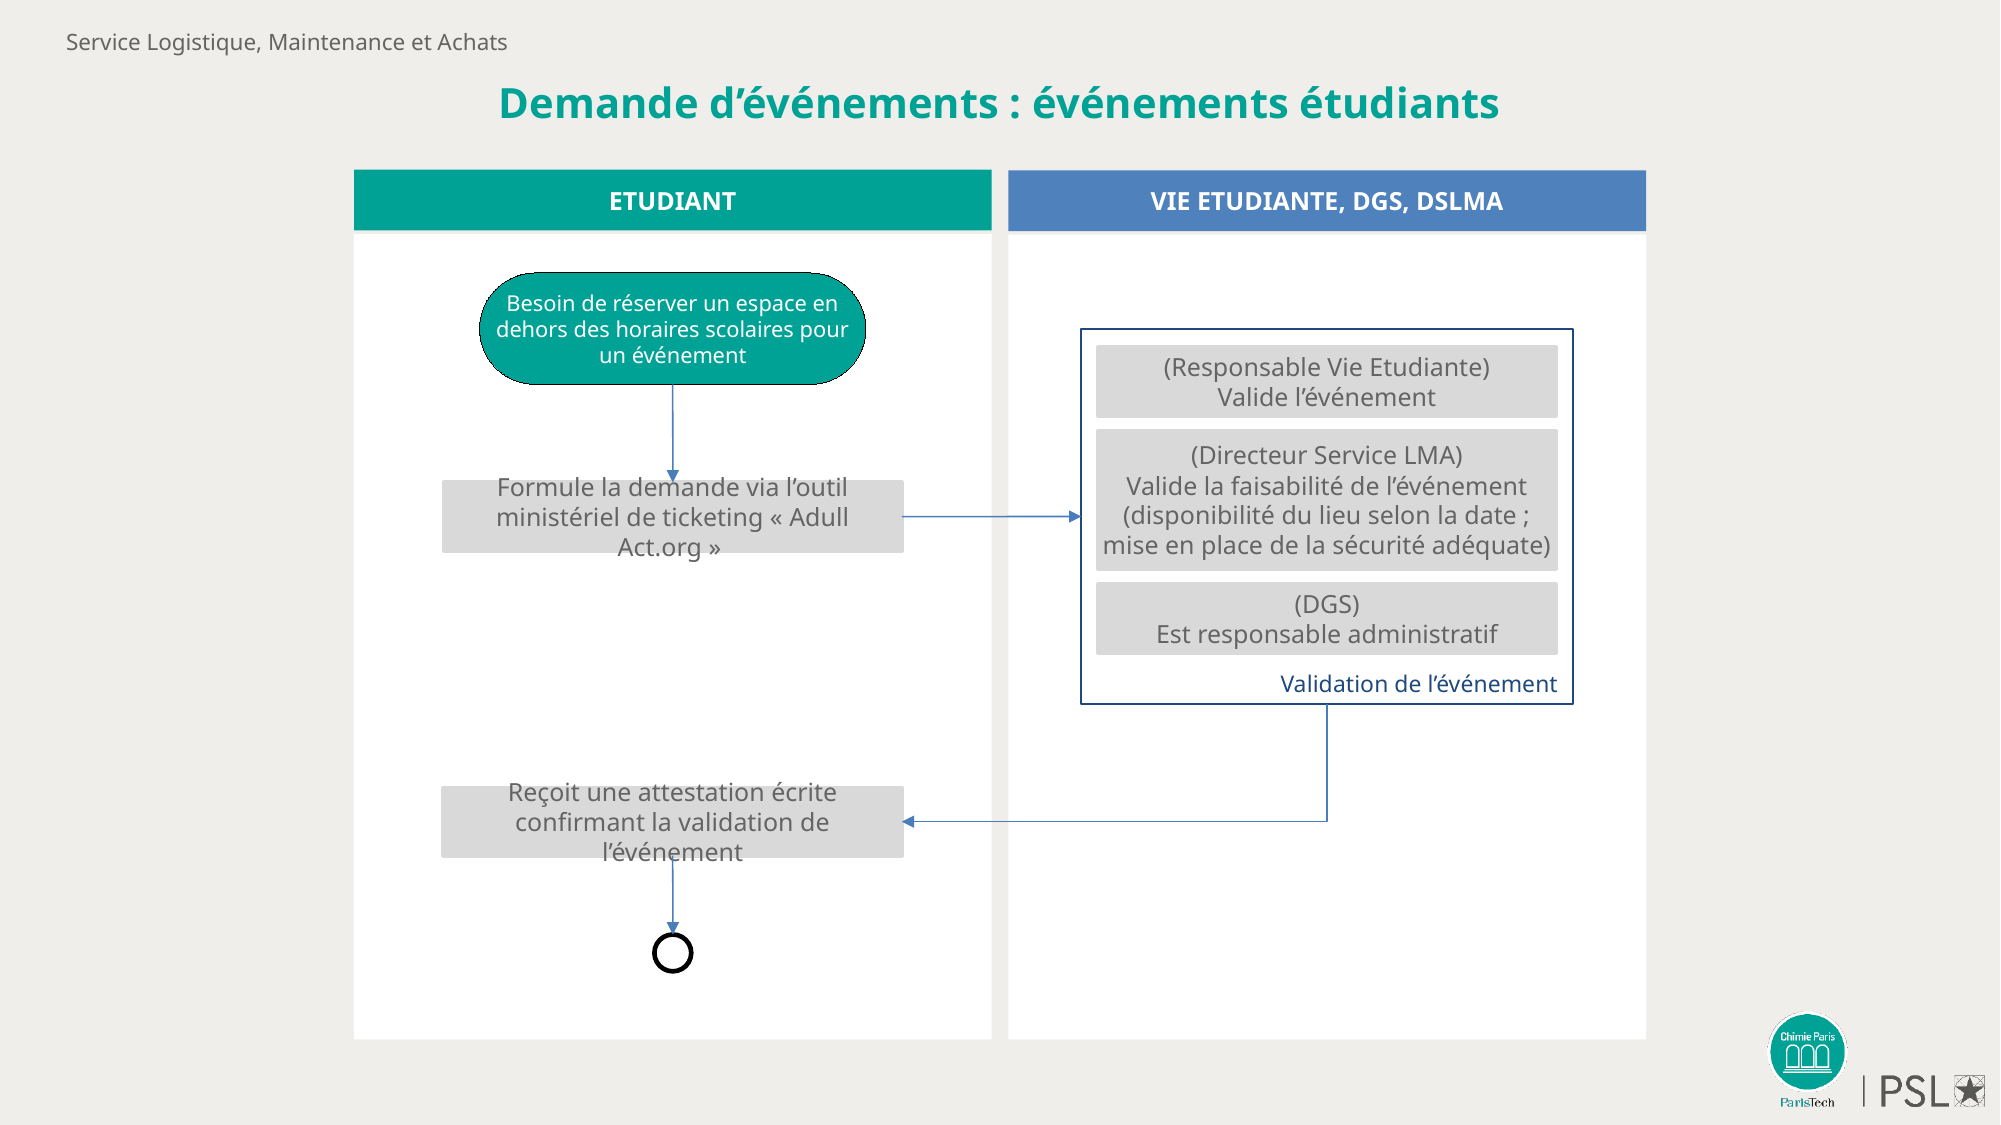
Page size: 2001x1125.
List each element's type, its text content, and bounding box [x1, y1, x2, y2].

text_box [353, 169, 1647, 1040]
picture [1767, 1011, 1985, 1107]
list Service Logistique, Maintenance et Achats [50, 19, 1047, 55]
title Demande d’événements : événements étudiants [149, 66, 1851, 138]
